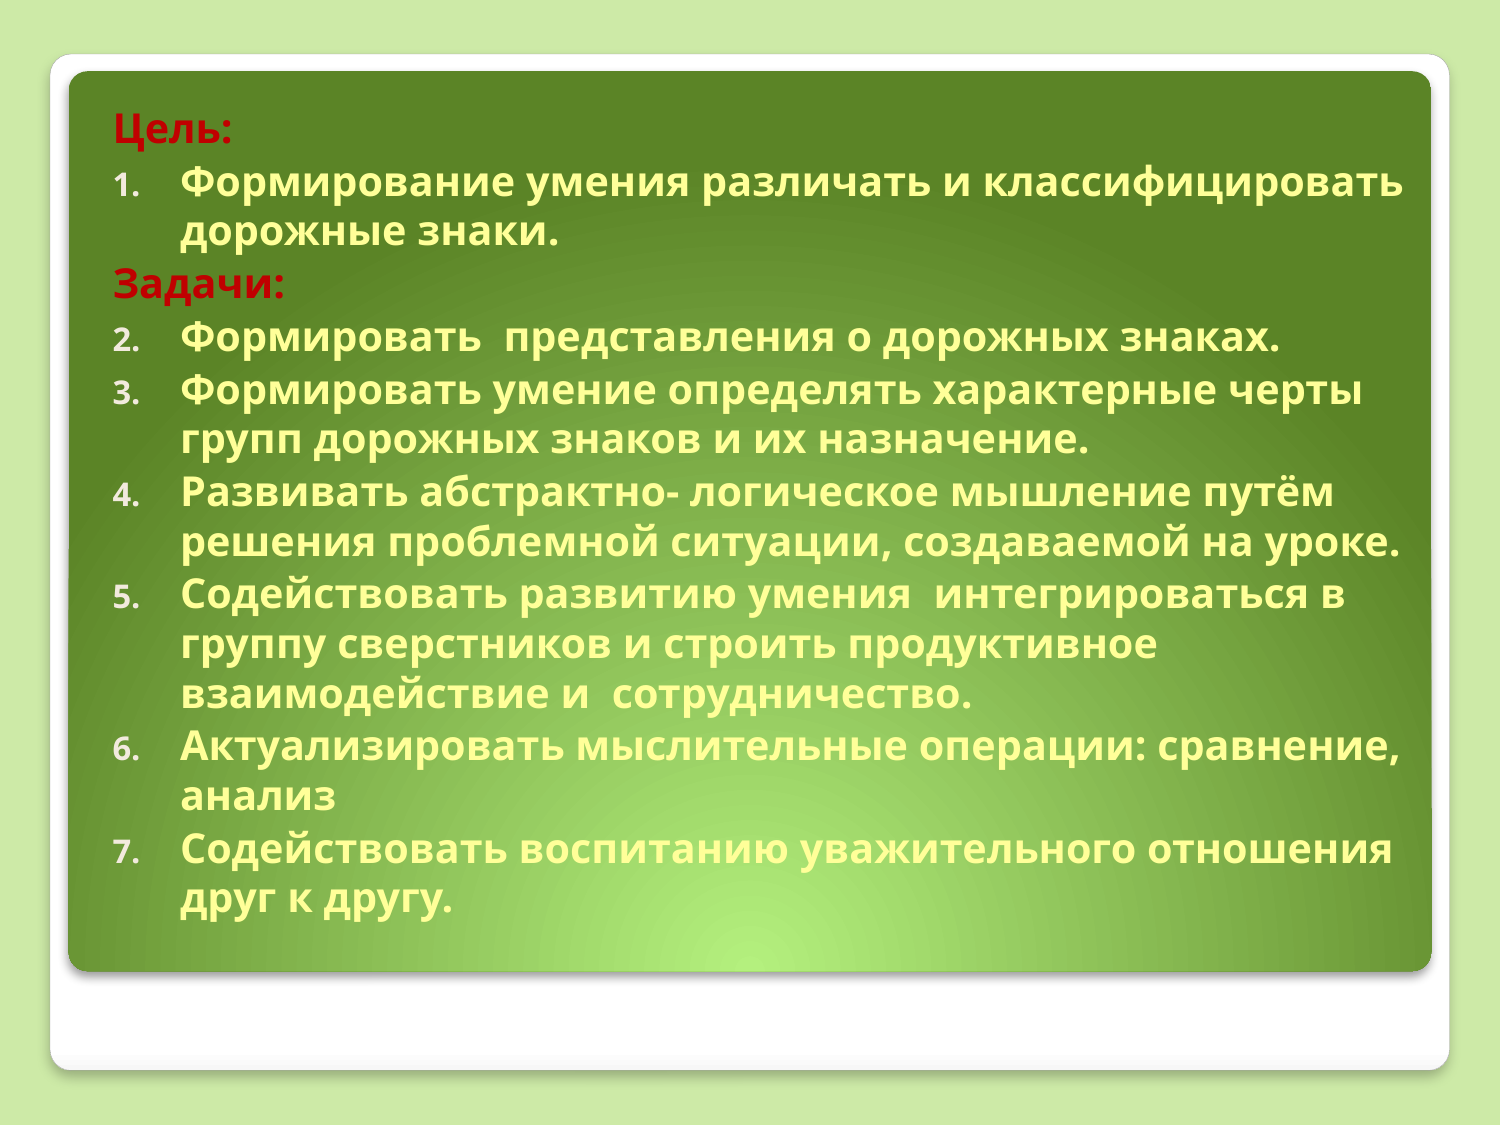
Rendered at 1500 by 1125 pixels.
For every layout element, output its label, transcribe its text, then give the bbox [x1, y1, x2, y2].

list Цель: Формирование умения различать и классифицировать дорожные знаки. Задачи: Формировать представления о дорожных знаках. Формировать умение определять характерные черты групп дорожных знаков и их назначение. Развивать абстрактно- логическое мышление путём решения проблемной ситуации, создаваемой на уроке. Содействовать развитию умения интегрироваться в группу сверстников и строить продуктивное взаимодействие и сотрудничество. Актуализировать мыслительные операции: сравнение, анализ Содействовать воспитанию уважительного отношения друг к другу. [82, 86, 1425, 961]
